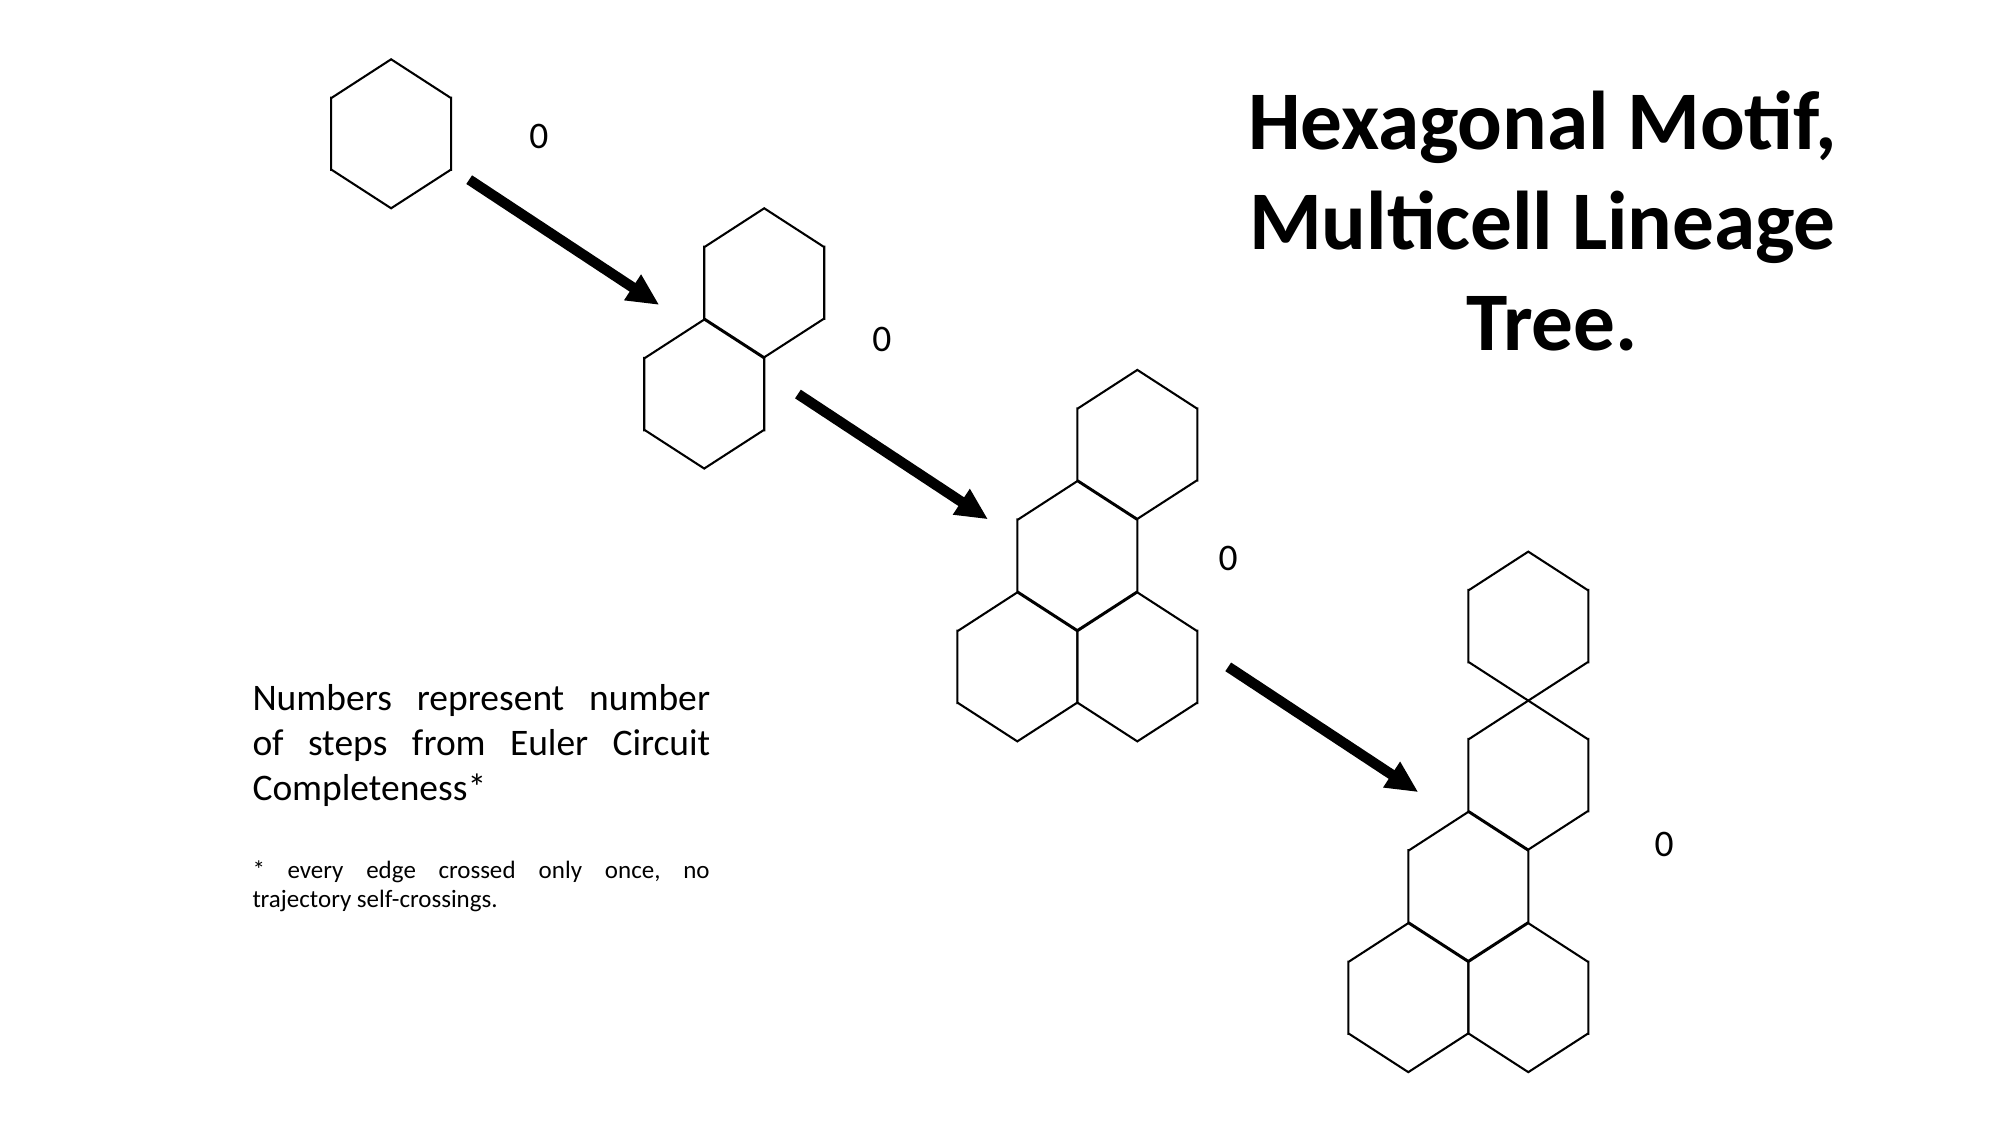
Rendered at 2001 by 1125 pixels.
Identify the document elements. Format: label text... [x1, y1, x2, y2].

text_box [797, 393, 988, 520]
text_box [1228, 666, 1418, 792]
text_box [1468, 701, 1589, 850]
text_box [1077, 592, 1198, 742]
text_box [1408, 811, 1529, 961]
text_box [644, 319, 765, 469]
text_box [1348, 923, 1468, 1073]
text_box [1468, 923, 1589, 1073]
text_box Numbers represent number of steps from Euler Circuit Completeness* * every edge crossed only once, no trajectory self-crossings. [237, 665, 726, 921]
text_box 0 [1203, 525, 1253, 586]
text_box [957, 592, 1077, 742]
text_box [704, 208, 825, 357]
text_box [1077, 369, 1198, 519]
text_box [468, 179, 659, 305]
text_box 0 [857, 305, 907, 366]
text_box [331, 59, 452, 209]
text_box [1017, 481, 1138, 630]
text_box 0 [514, 103, 564, 164]
text_box 0 [1639, 811, 1690, 872]
text_box [1468, 551, 1589, 701]
text_box Hexagonal Motif, Multicell Lineage Tree. [1229, 59, 1876, 375]
